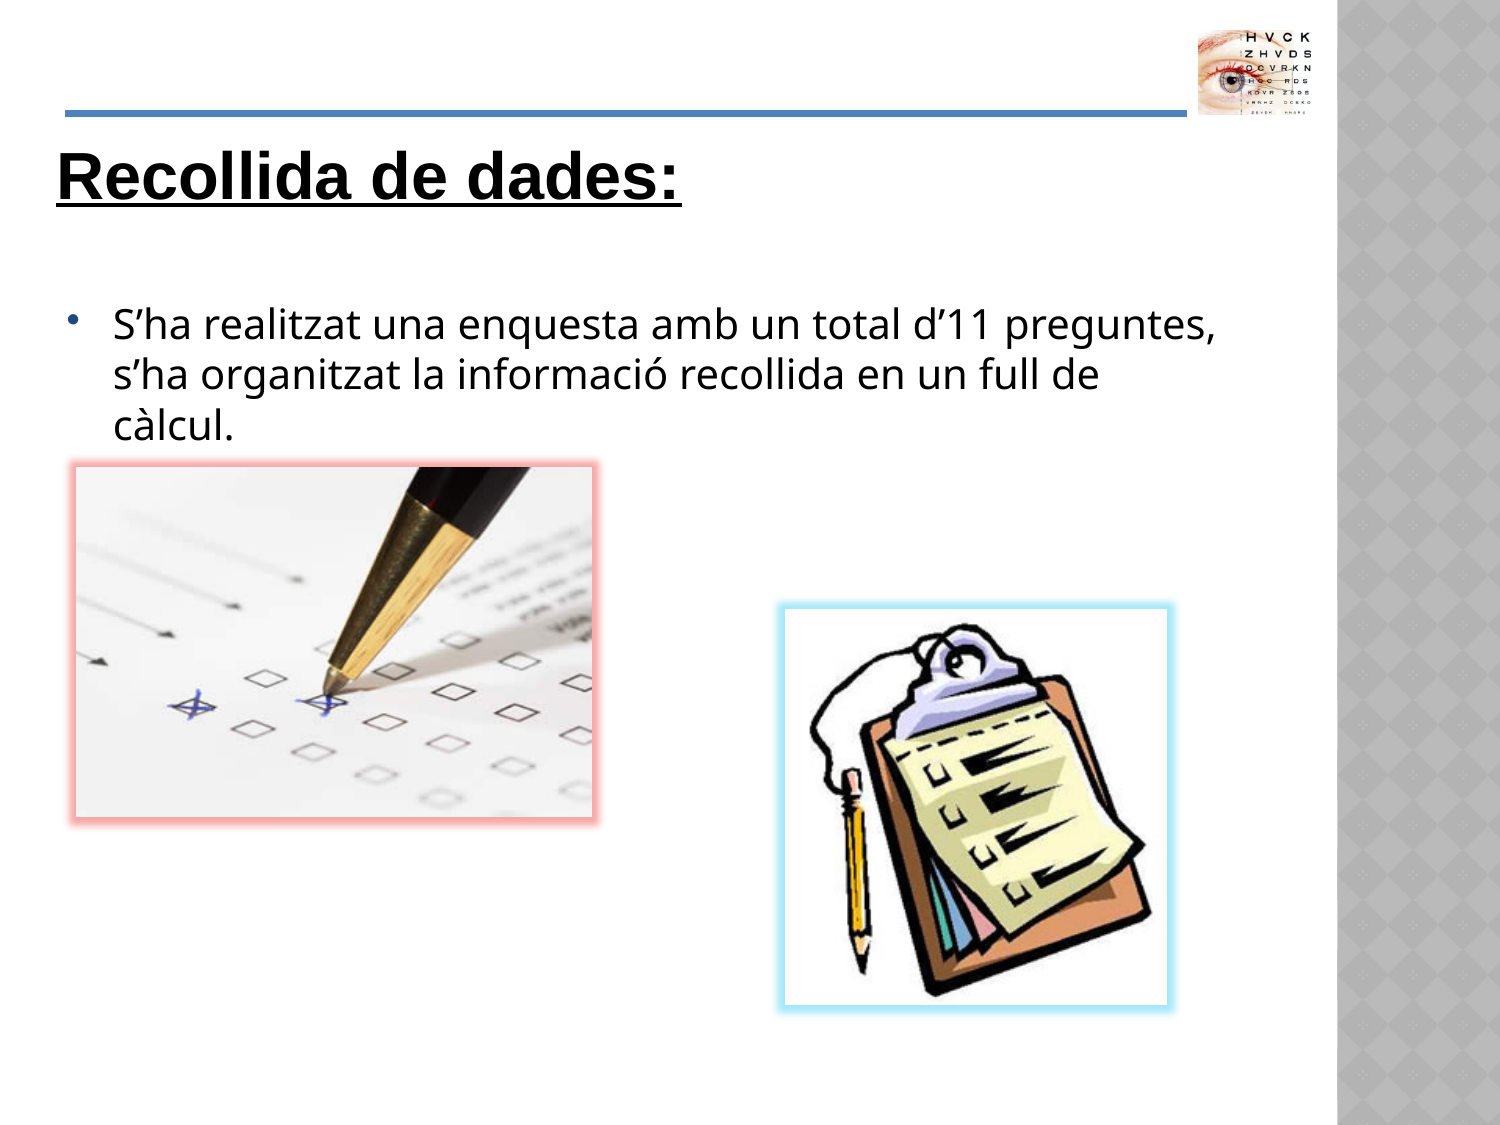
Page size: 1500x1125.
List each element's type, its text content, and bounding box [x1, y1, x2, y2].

picture [1198, 30, 1311, 116]
picture [784, 609, 1168, 1006]
picture [76, 467, 592, 818]
list S’ha realitzat una enquesta amb un total d’11 preguntes, s’ha organitzat la informació recollida en un full de càlcul. [52, 290, 1247, 457]
text_box Recollida de dades: [41, 125, 809, 221]
